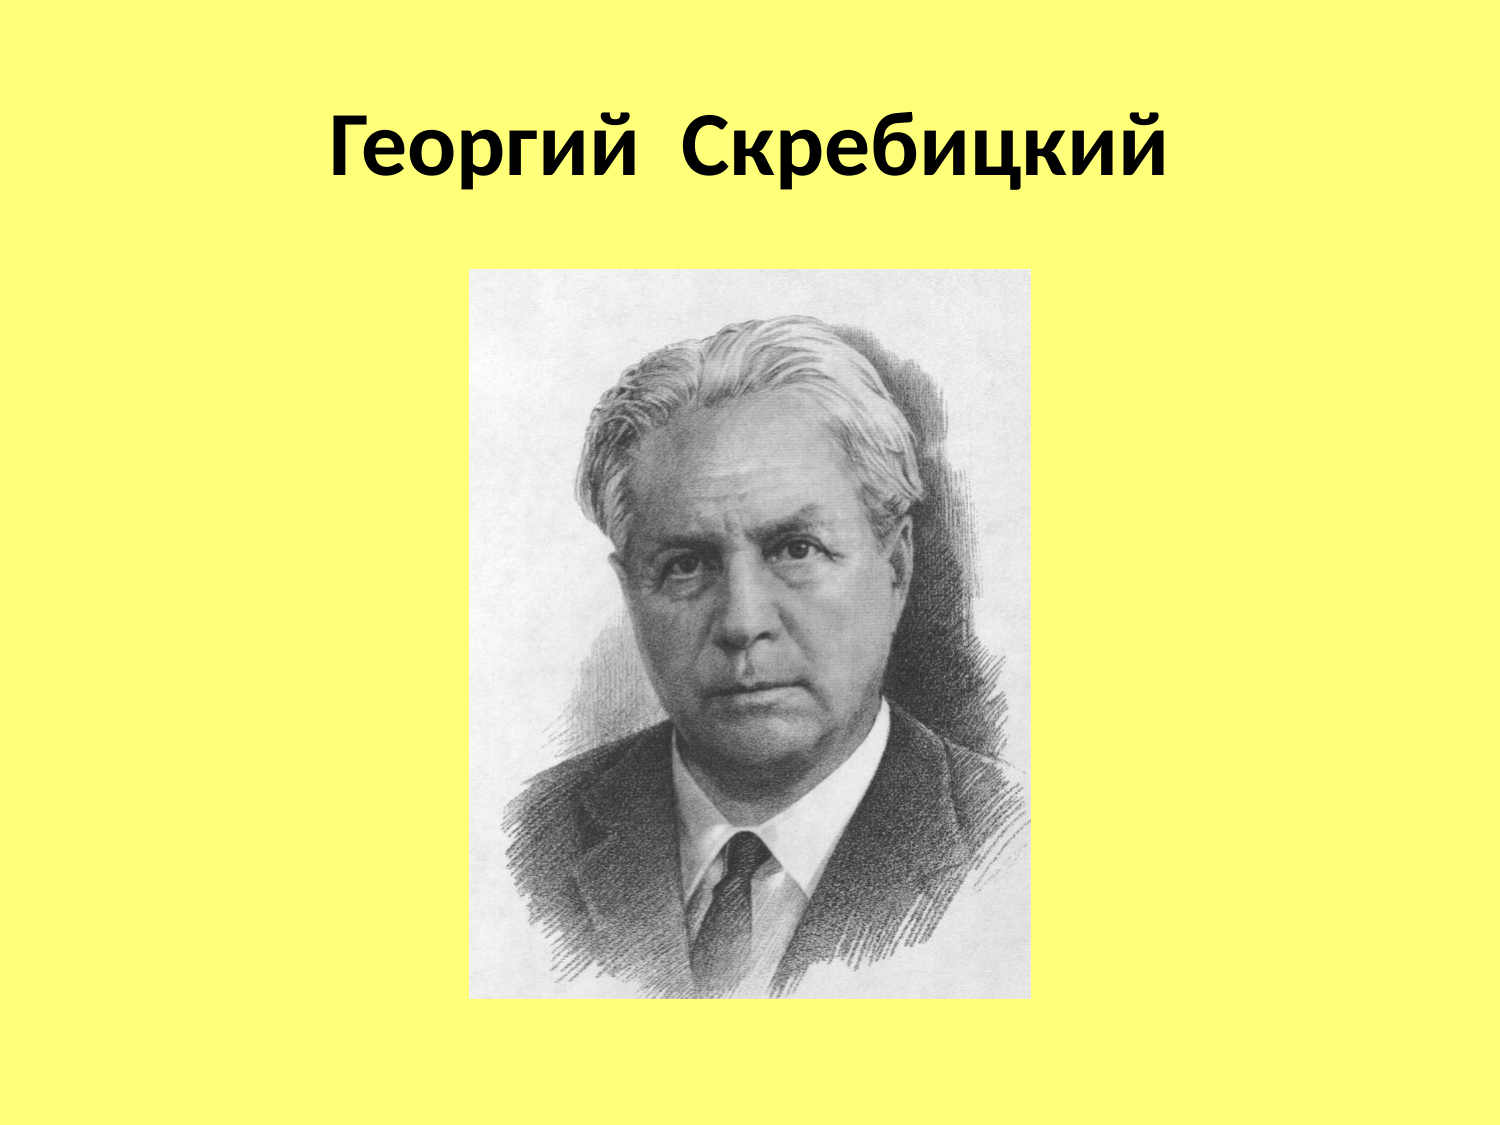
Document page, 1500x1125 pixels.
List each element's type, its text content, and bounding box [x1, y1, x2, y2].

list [469, 268, 1031, 999]
title Георгий Скребицкий [75, 45, 1425, 233]
